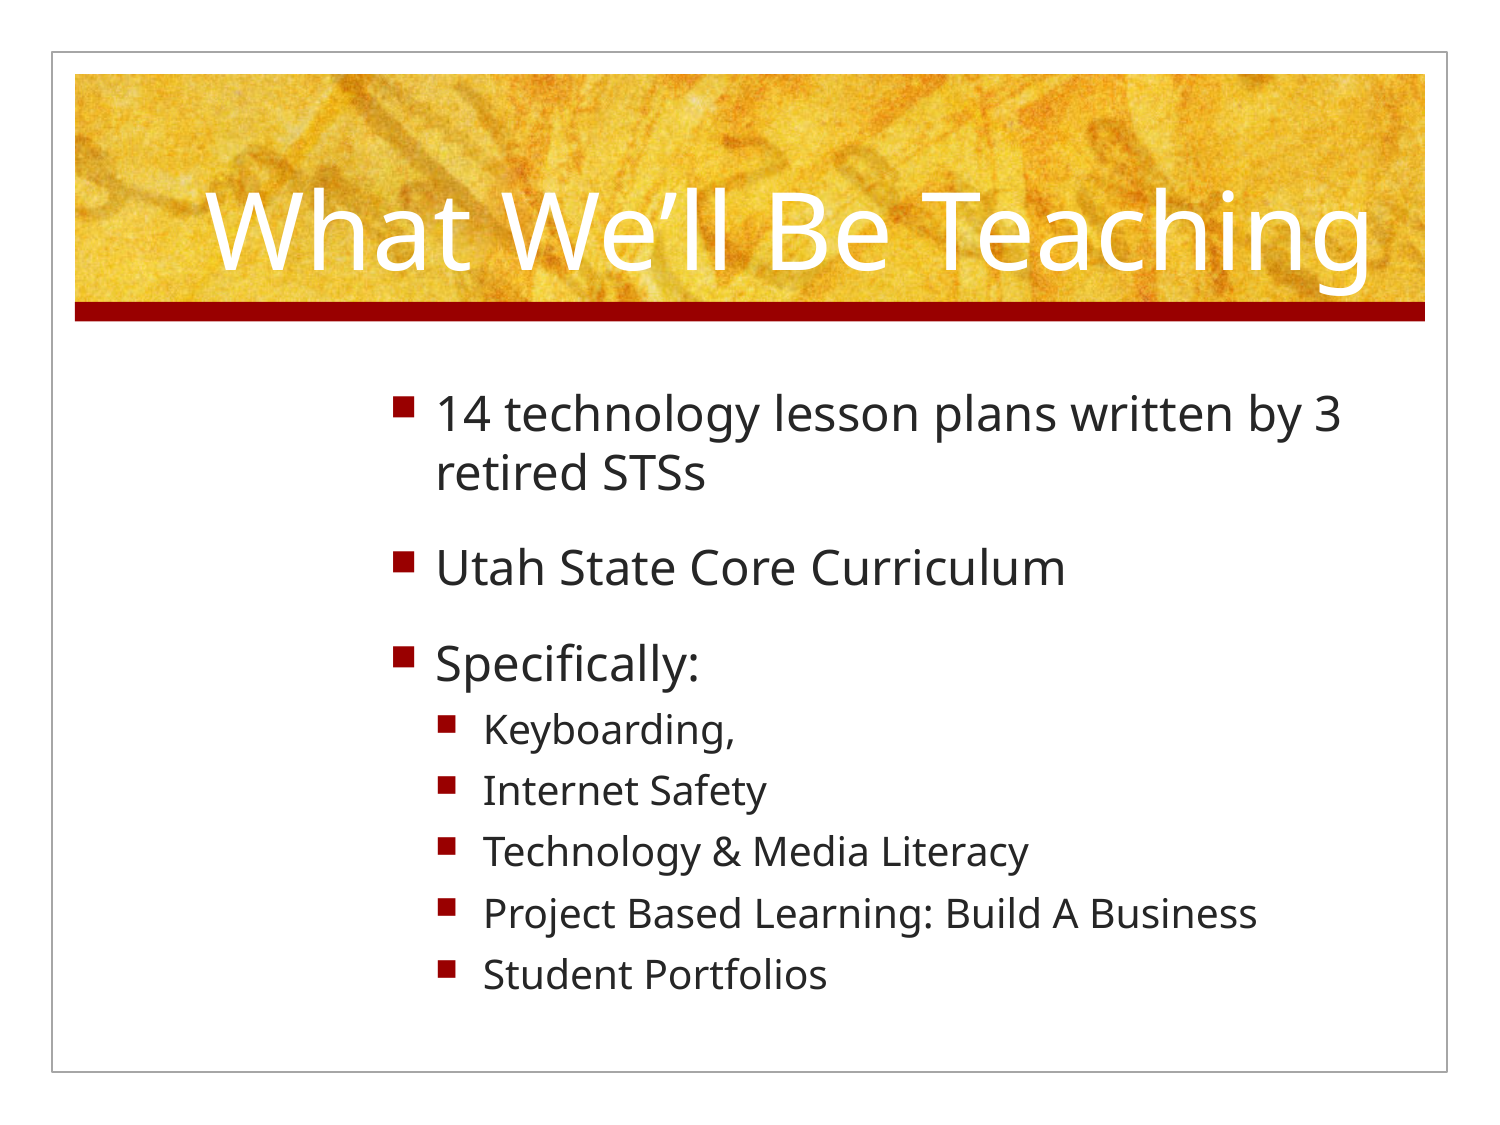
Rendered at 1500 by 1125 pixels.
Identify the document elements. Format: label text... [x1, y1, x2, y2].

title What We’ll Be Teaching [108, 74, 1392, 292]
list 14 technology lesson plans written by 3 retired STSs Utah State Core Curriculum Specifically: Keyboarding, Internet Safety Technology & Media Literacy Project Based Learning: Build A Business Student Portfolios [375, 375, 1392, 1005]
picture [75, 74, 1425, 301]
